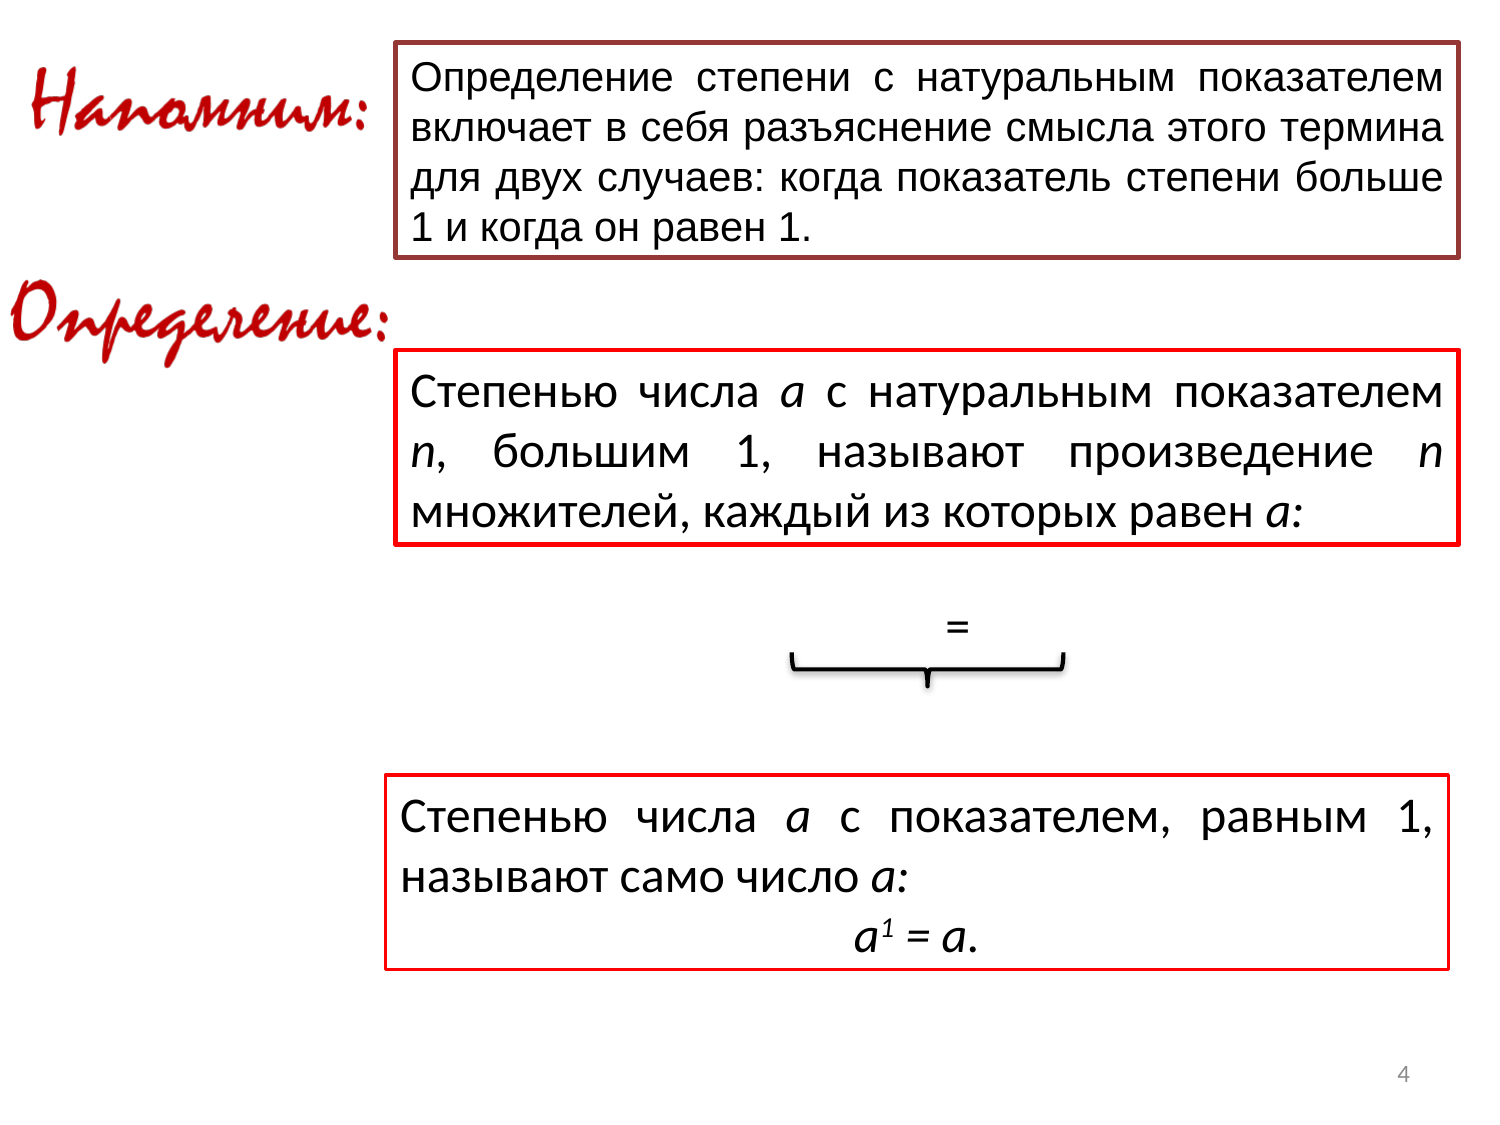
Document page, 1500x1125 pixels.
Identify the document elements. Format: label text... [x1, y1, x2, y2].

slide_number 4 [1074, 1042, 1425, 1103]
picture [0, 18, 428, 213]
text_box Степенью числа а с показателем, равным 1, называют само число а: а1 = а. [385, 775, 1449, 970]
text_box Степенью числа а с натуральным показателем n, большим 1, называют произведение n множителей, каждый из которых равен а: [395, 349, 1459, 545]
text_box Определение степени с натуральным показателем включает в себя разъяснение смысла этого термина для двух случаев: когда показатель степени больше 1 и когда он равен 1. [395, 42, 1459, 258]
picture [0, 231, 448, 425]
text_box [789, 652, 1066, 689]
